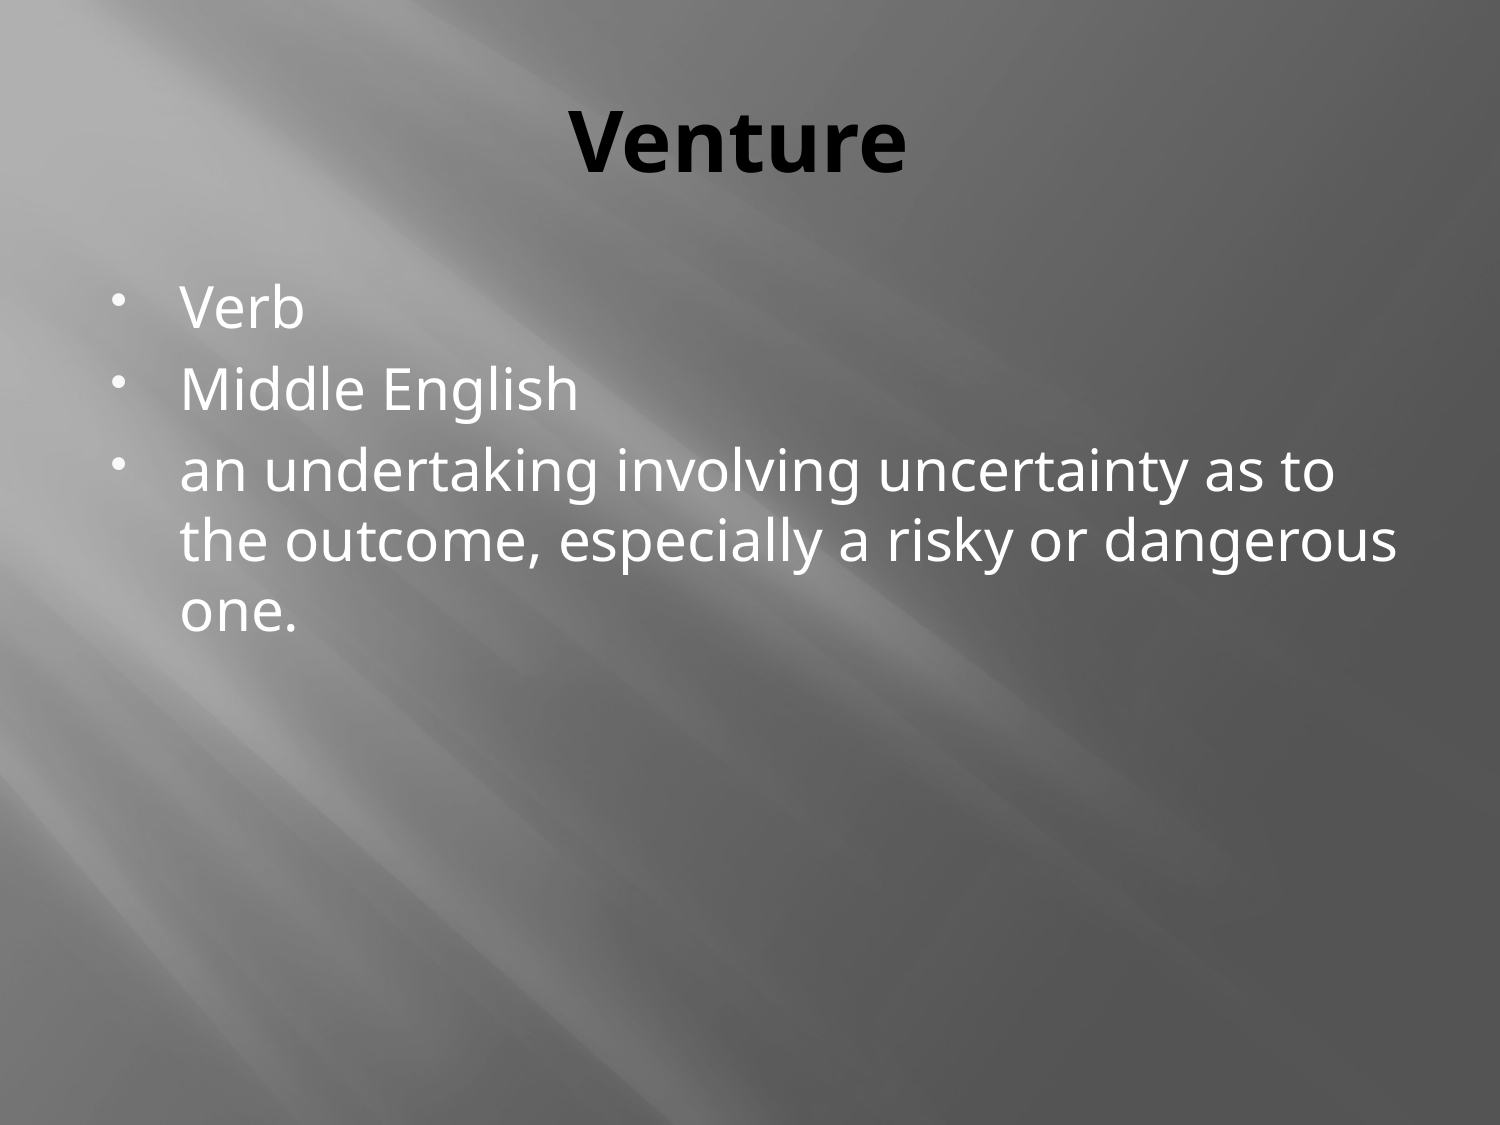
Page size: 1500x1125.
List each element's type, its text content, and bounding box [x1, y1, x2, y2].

title Venture [75, 45, 1425, 233]
list Verb Middle English an undertaking involving uncertainty as to the outcome, especially a risky or dangerous one. [75, 262, 1425, 1035]
